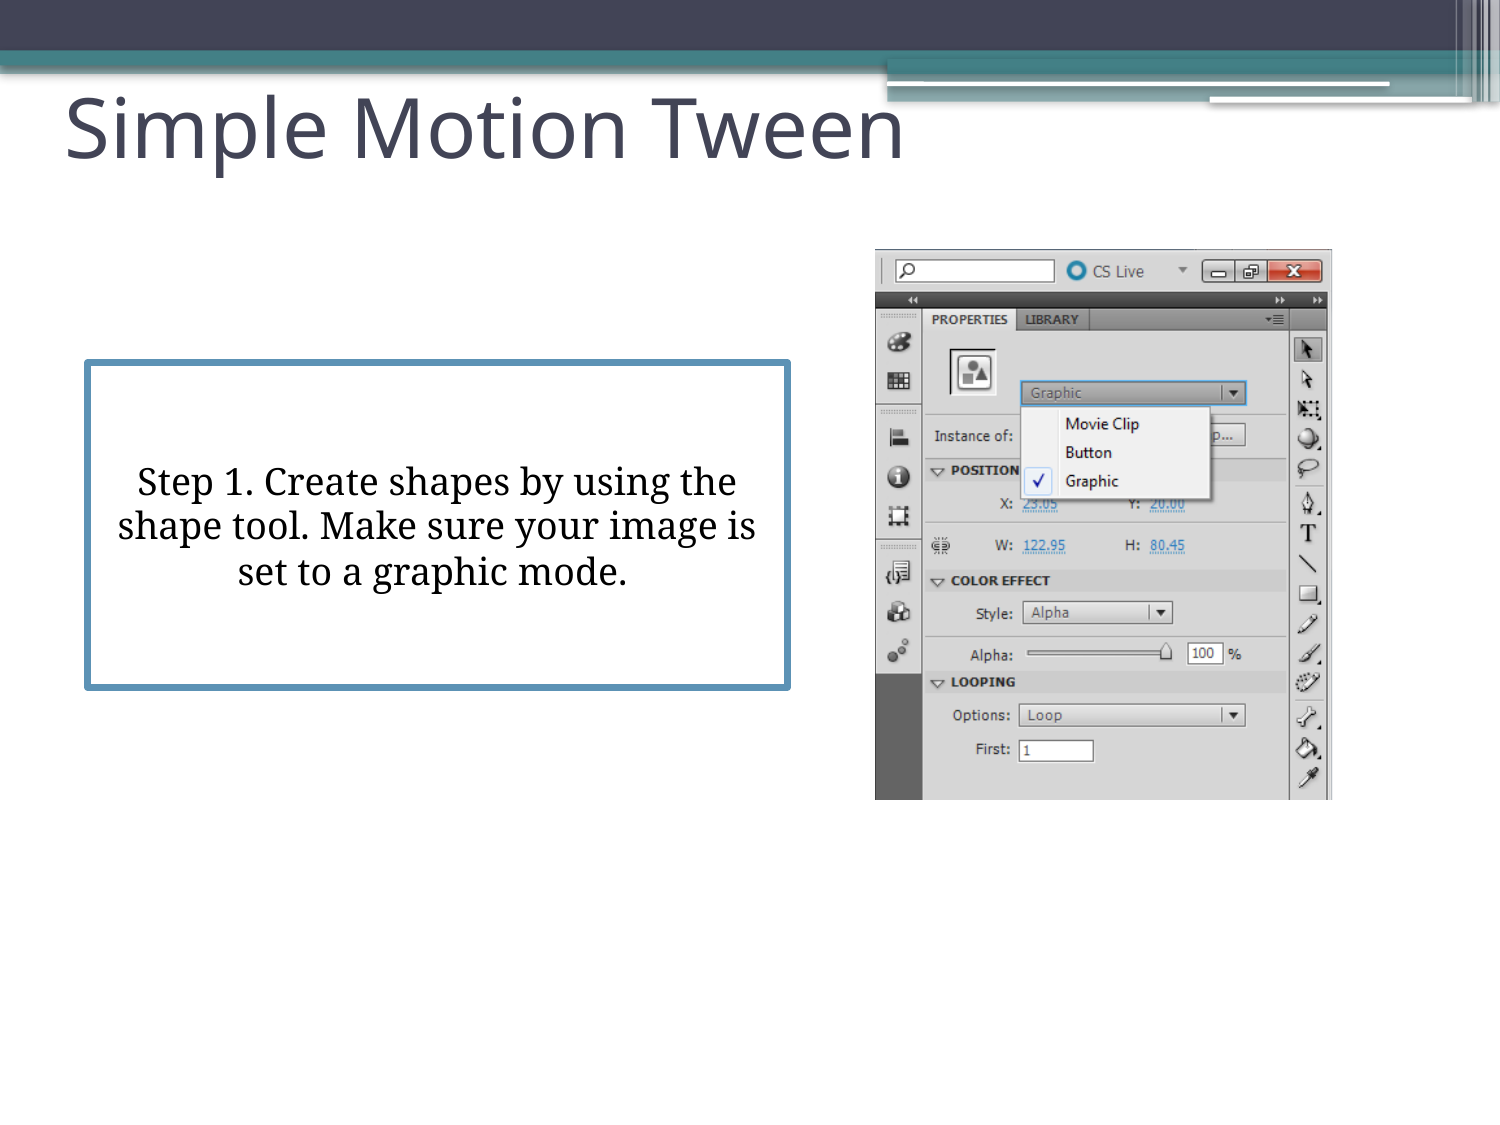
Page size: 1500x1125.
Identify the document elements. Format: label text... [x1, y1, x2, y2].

picture [874, 249, 1333, 801]
title Simple Motion Tween [50, 37, 1400, 213]
text_box Step 1. Create shapes by using the shape tool. Make sure your image is set to a graphic mode. [86, 361, 789, 689]
